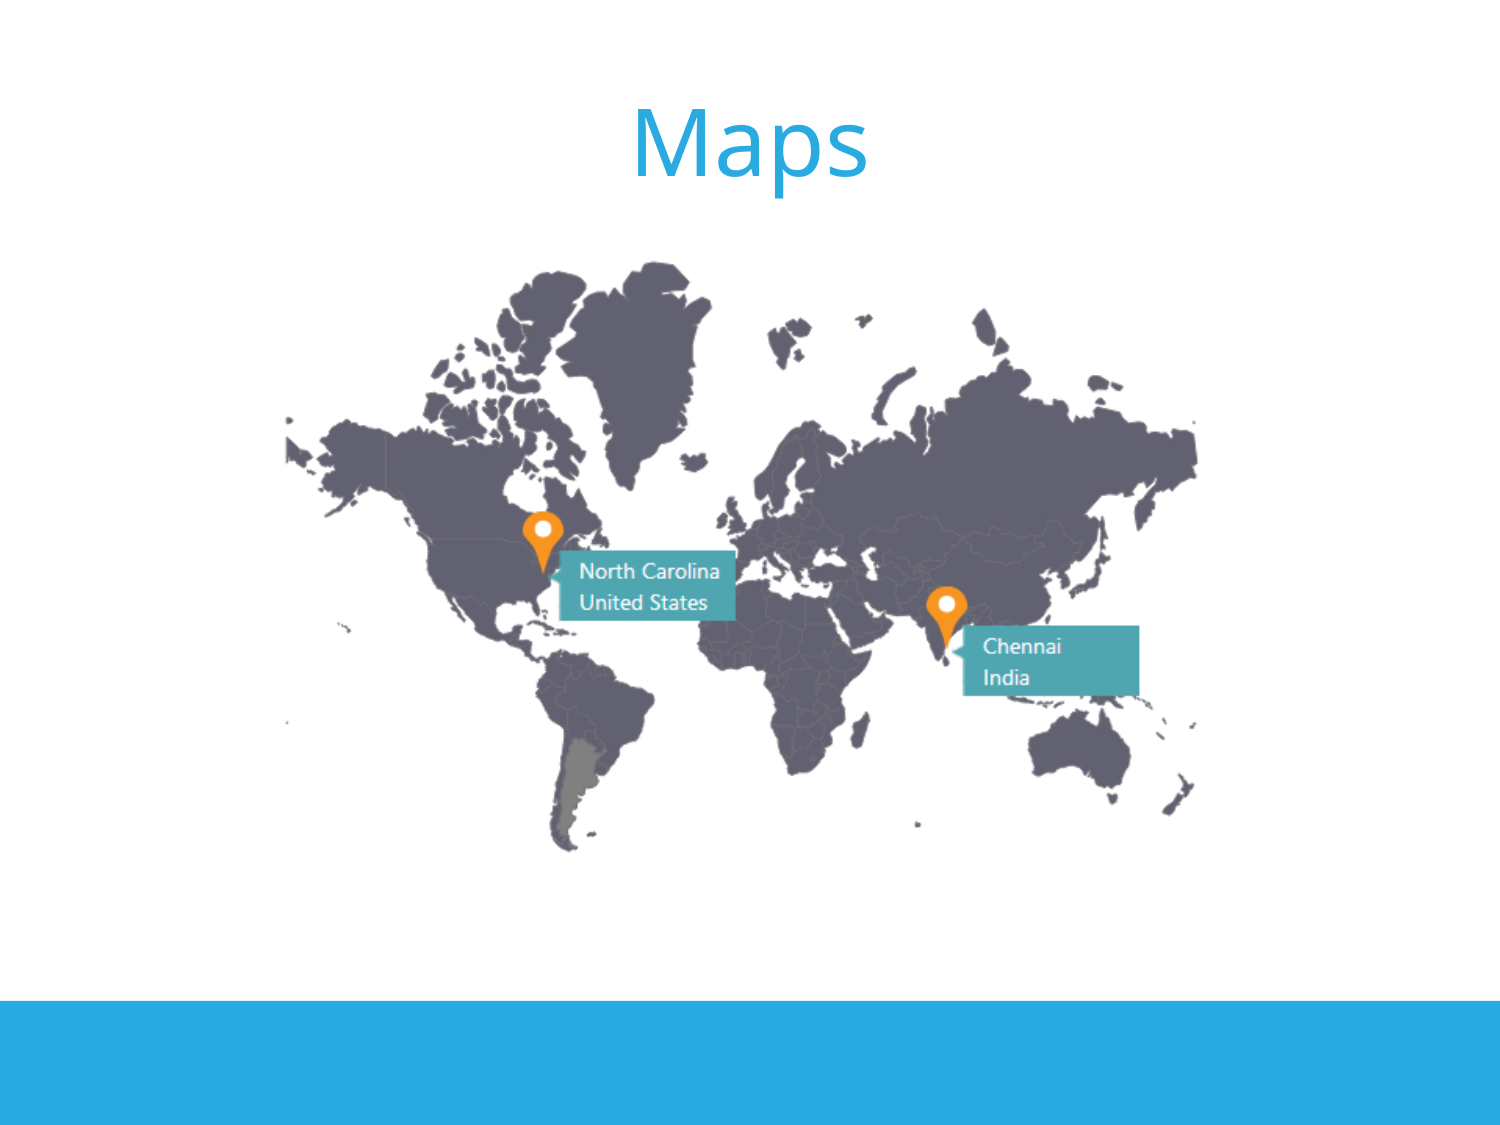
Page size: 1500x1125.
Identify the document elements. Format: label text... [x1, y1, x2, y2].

title Maps [75, 45, 1425, 233]
picture [243, 252, 1257, 873]
text_box [0, 999, 1500, 1125]
